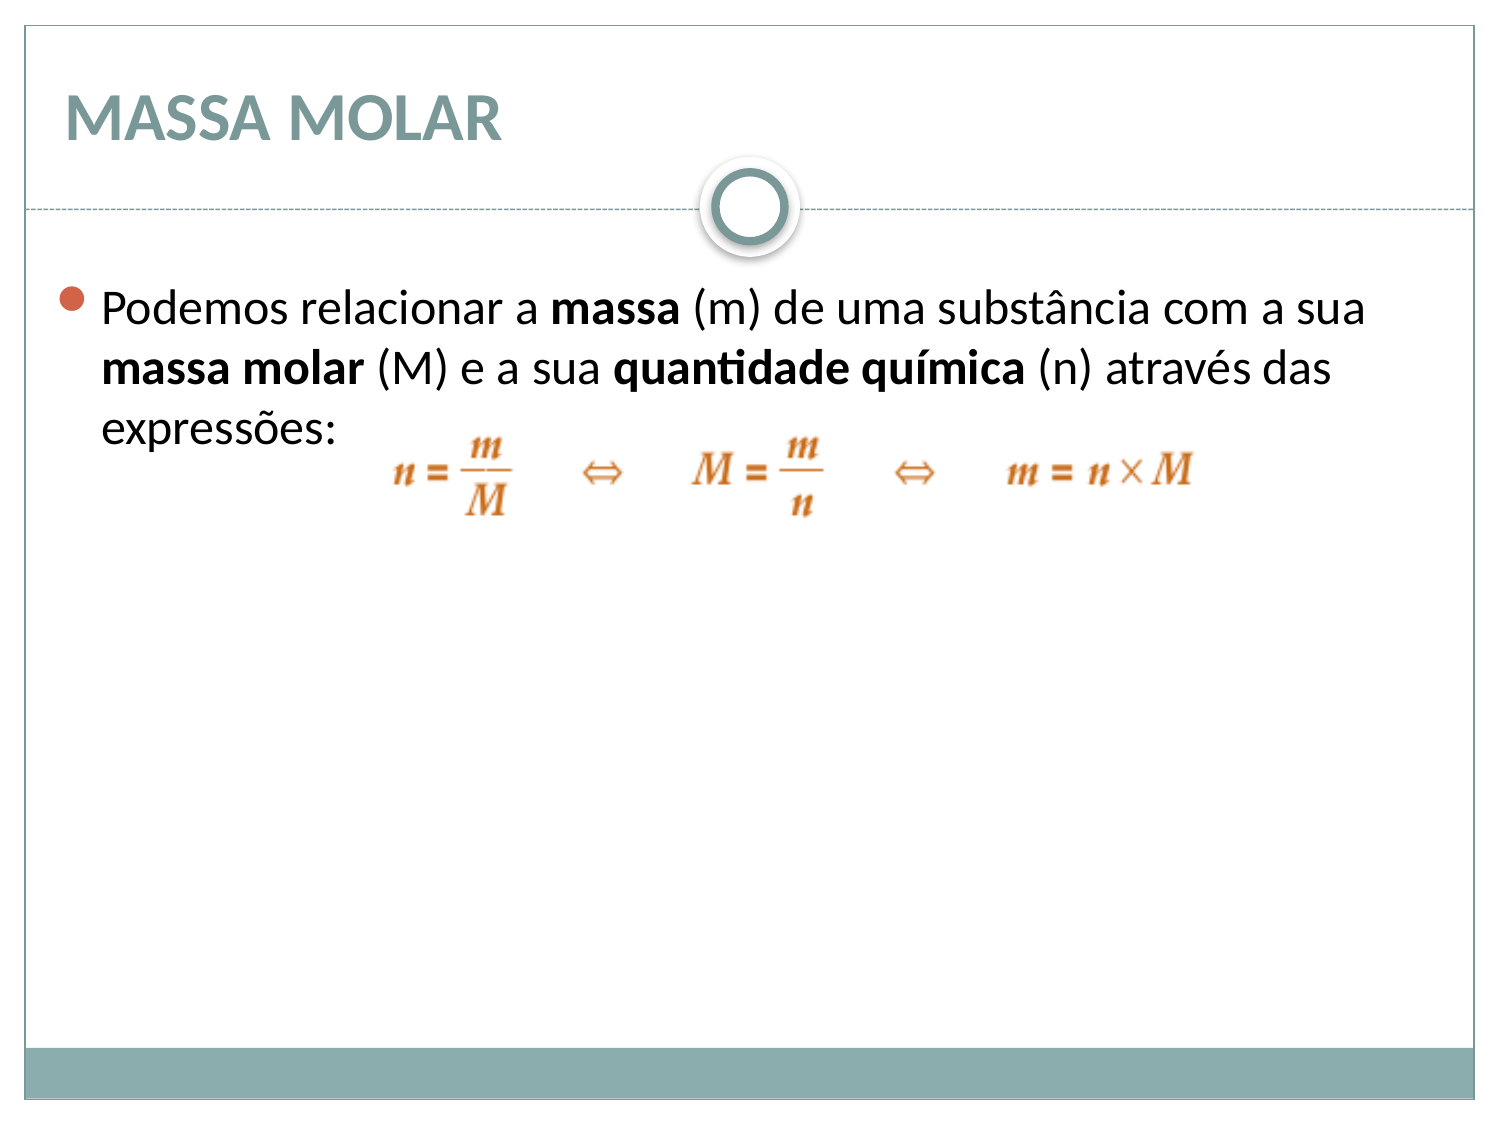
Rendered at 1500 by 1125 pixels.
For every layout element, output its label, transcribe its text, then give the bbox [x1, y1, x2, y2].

text_box Podemos relacionar a massa (m) de uma substância com a sua massa molar (M) e a sua quantidade química (n) através das expressões: [41, 267, 1471, 1012]
picture [359, 400, 1222, 558]
title MASSA MOLAR [49, 37, 1450, 162]
